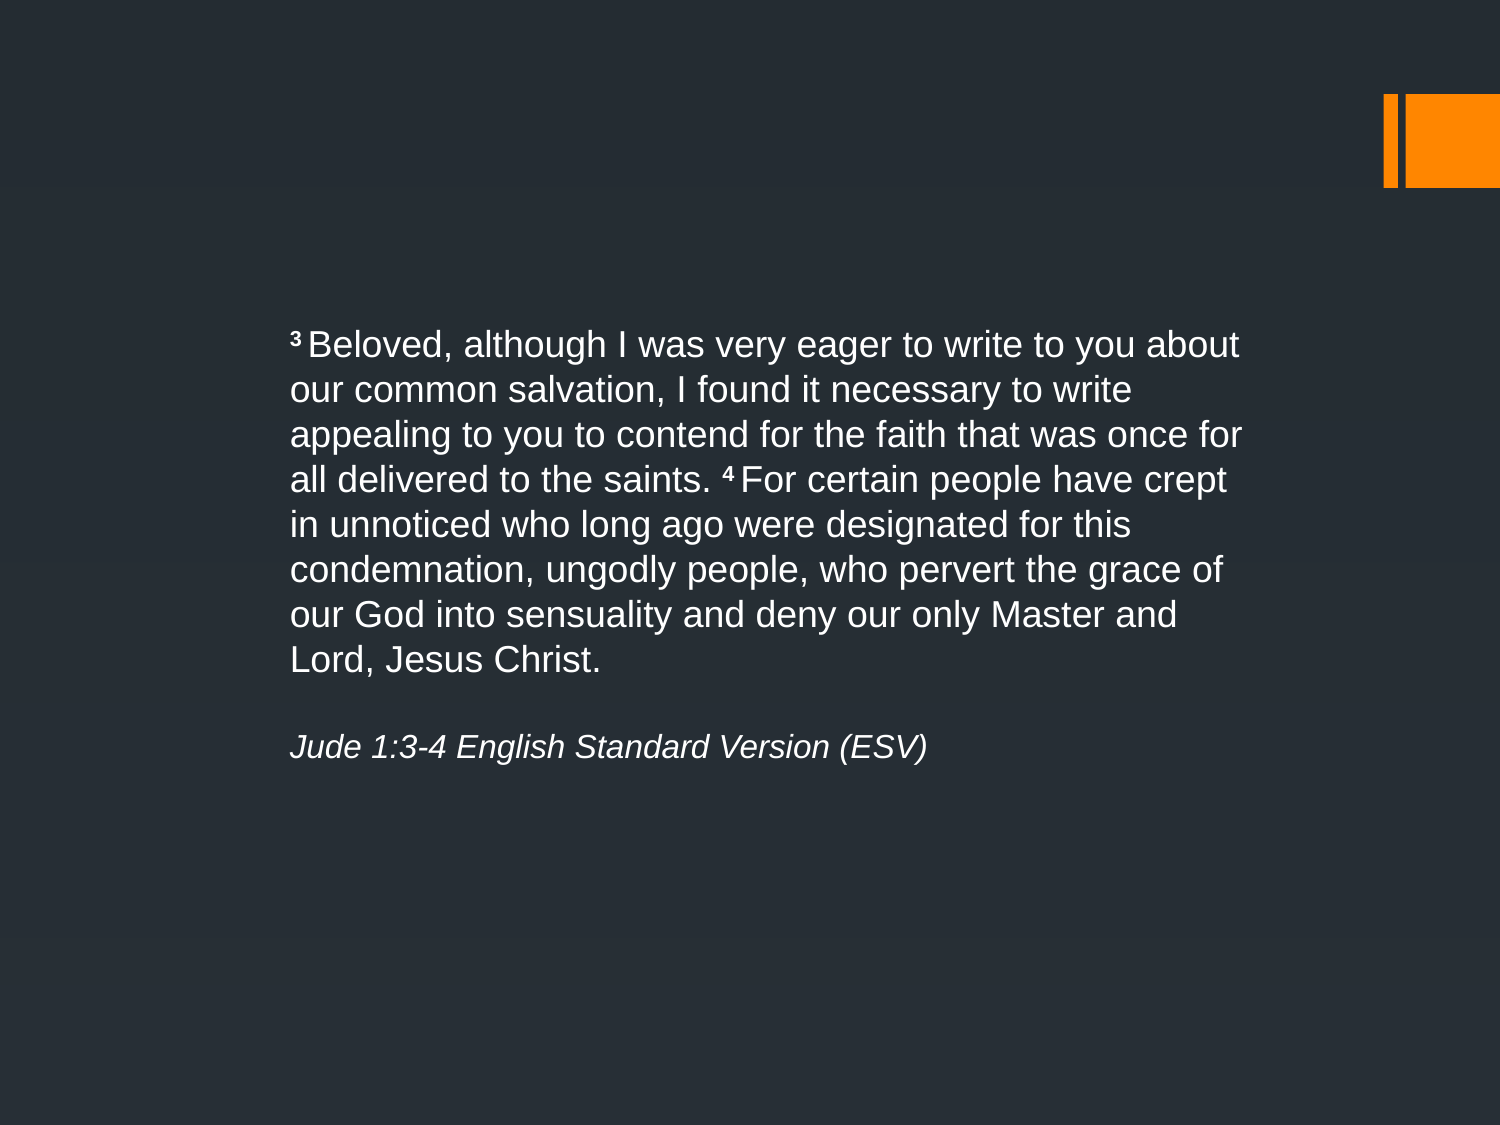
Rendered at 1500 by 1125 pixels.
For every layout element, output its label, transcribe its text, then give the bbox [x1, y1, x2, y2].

text_box 3 Beloved, although I was very eager to write to you about our common salvation, I found it necessary to write appealing to you to contend for the faith that was once for all delivered to the saints. 4 For certain people have crept in unnoticed who long ago were designated for this condemnation, ungodly people, who pervert the grace of our God into sensuality and deny our only Master and Lord, Jesus Christ. Jude 1:3-4 English Standard Version (ESV) [274, 312, 1263, 773]
